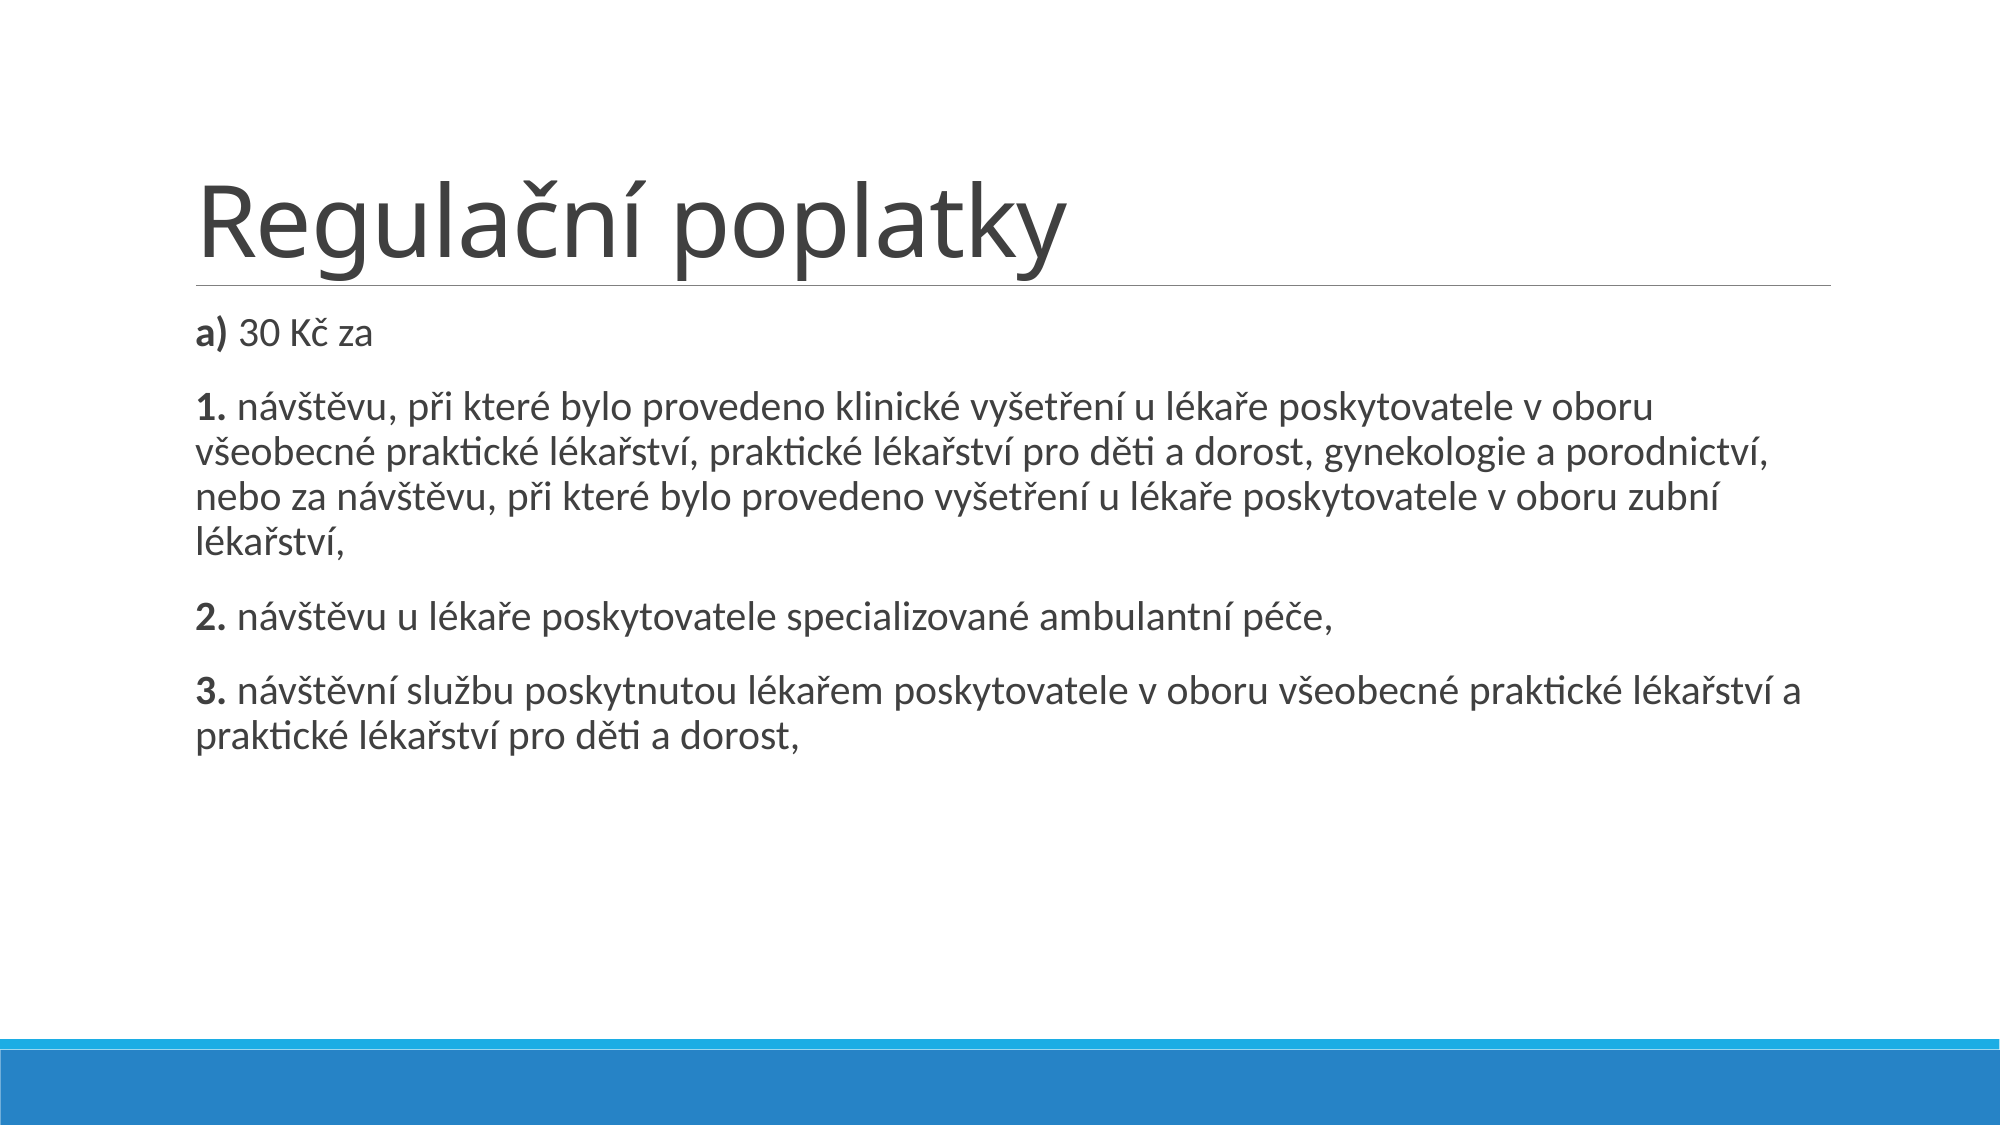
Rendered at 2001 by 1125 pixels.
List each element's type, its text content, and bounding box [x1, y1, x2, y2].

title Regulační poplatky [180, 47, 1830, 285]
list a) 30 Kč za 1. návštěvu, při které bylo provedeno klinické vyšetření u lékaře poskytovatele v oboru všeobecné praktické lékařství, praktické lékařství pro děti a dorost, gynekologie a porodnictví, nebo za návštěvu, při které bylo provedeno vyšetření u lékaře poskytovatele v oboru zubní lékařství, 2. návštěvu u lékaře poskytovatele specializované ambulantní péče, 3. návštěvní službu poskytnutou lékařem poskytovatele v oboru všeobecné praktické lékařství a praktické lékařství pro děti a dorost, [180, 302, 1830, 963]
